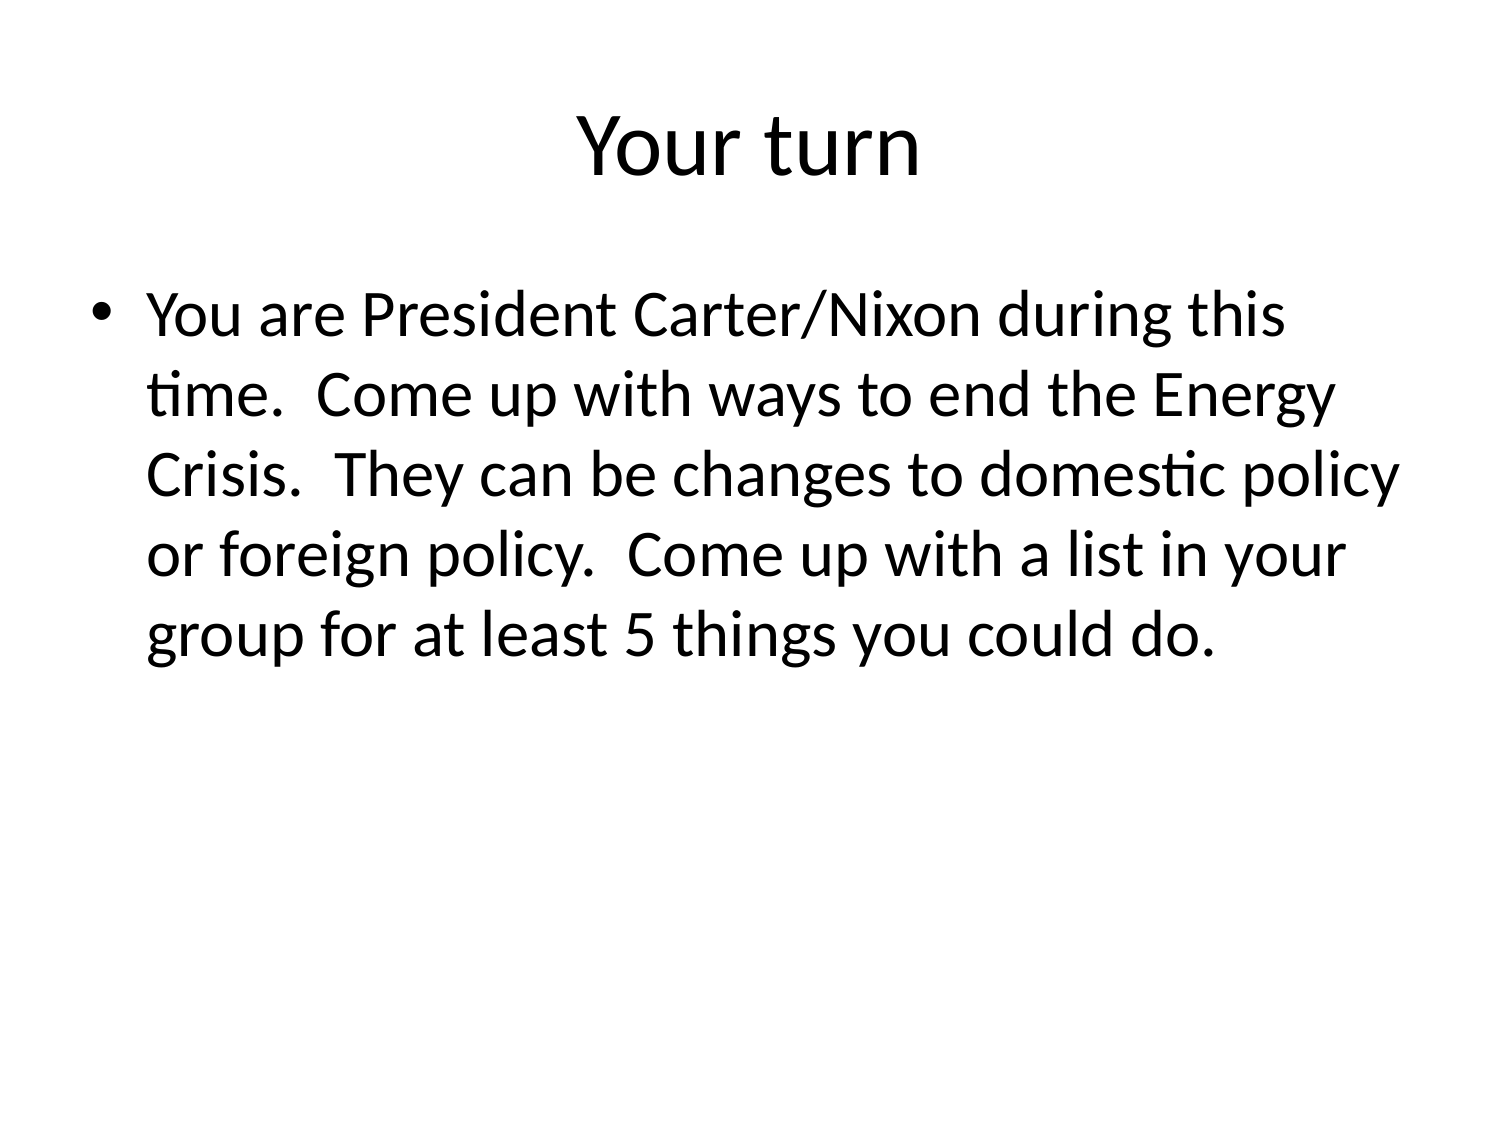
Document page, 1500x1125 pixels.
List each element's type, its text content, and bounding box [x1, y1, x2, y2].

list You are President Carter/Nixon during this time. Come up with ways to end the Energy Crisis. They can be changes to domestic policy or foreign policy. Come up with a list in your group for at least 5 things you could do. [75, 262, 1425, 1005]
title Your turn [75, 45, 1425, 233]
